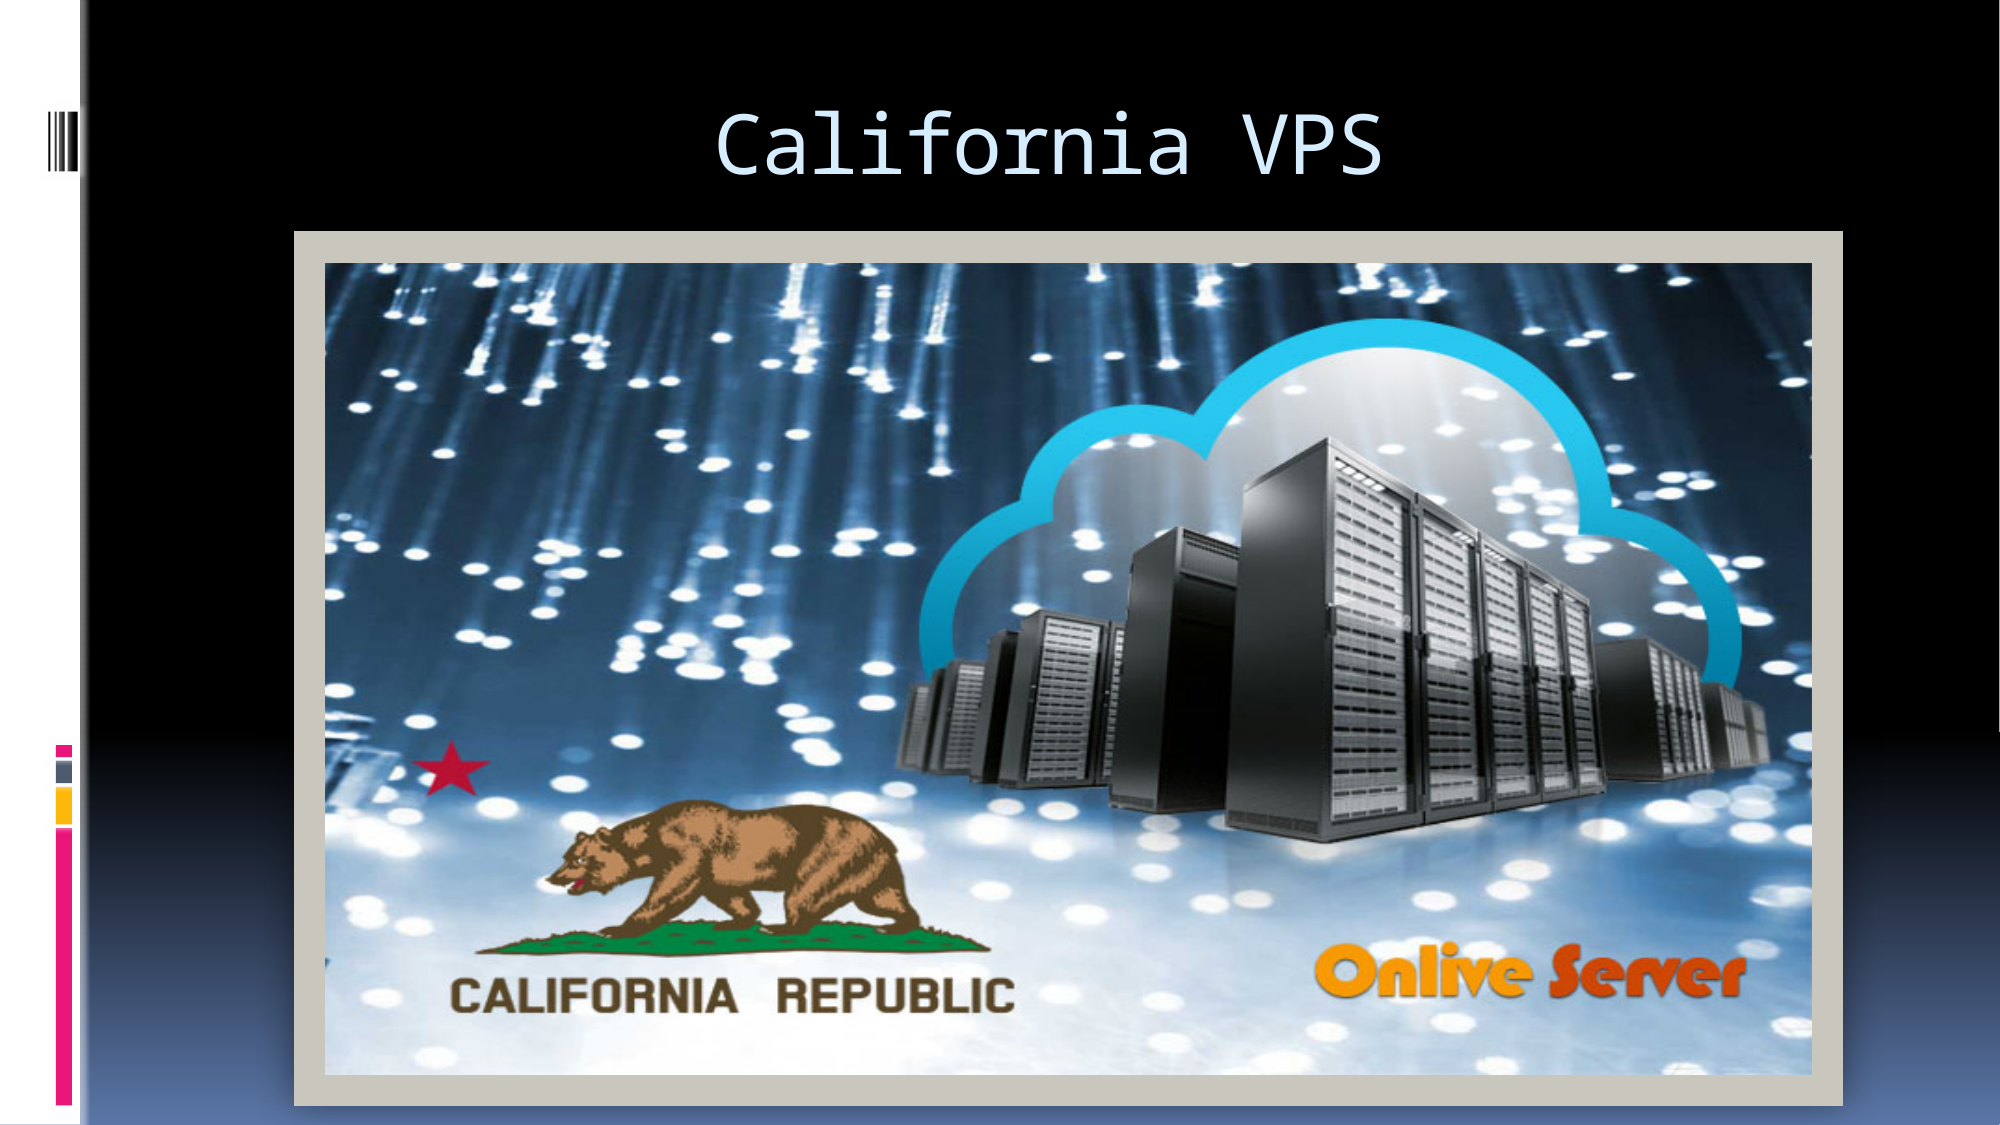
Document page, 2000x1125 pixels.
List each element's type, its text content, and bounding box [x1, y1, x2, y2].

title California VPS [199, 83, 1900, 234]
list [324, 261, 1813, 1076]
